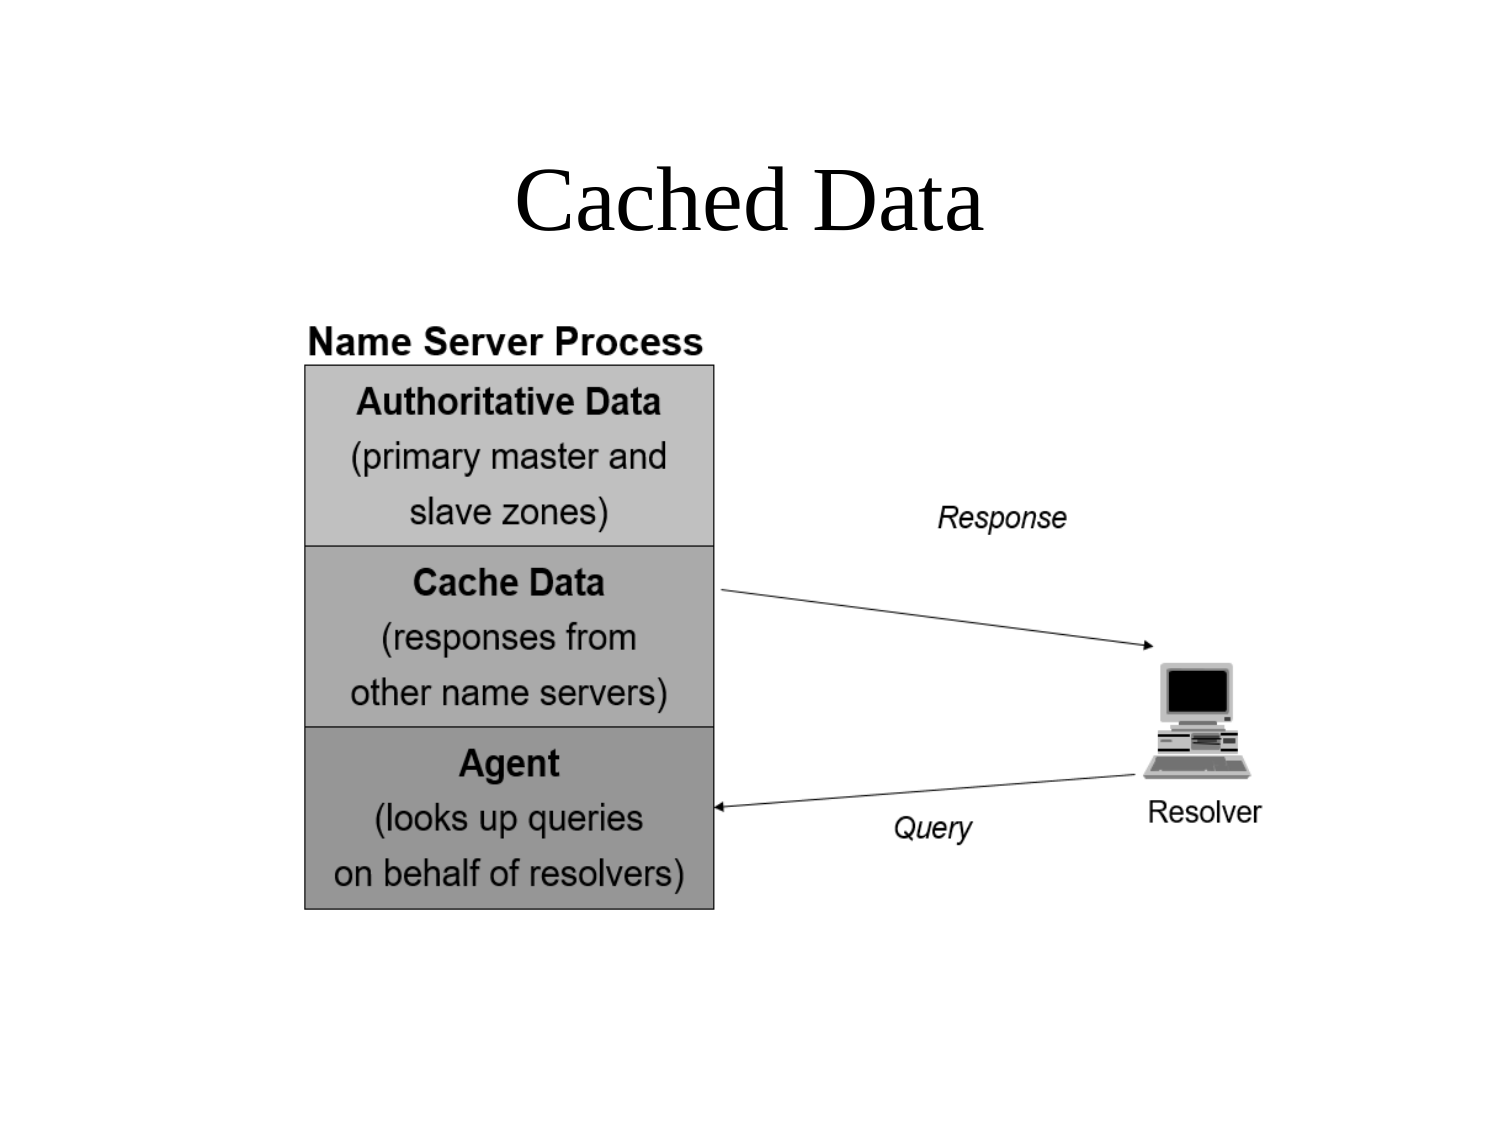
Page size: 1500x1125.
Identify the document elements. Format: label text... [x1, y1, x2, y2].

title Cached Data [112, 99, 1388, 288]
picture [259, 300, 1292, 939]
